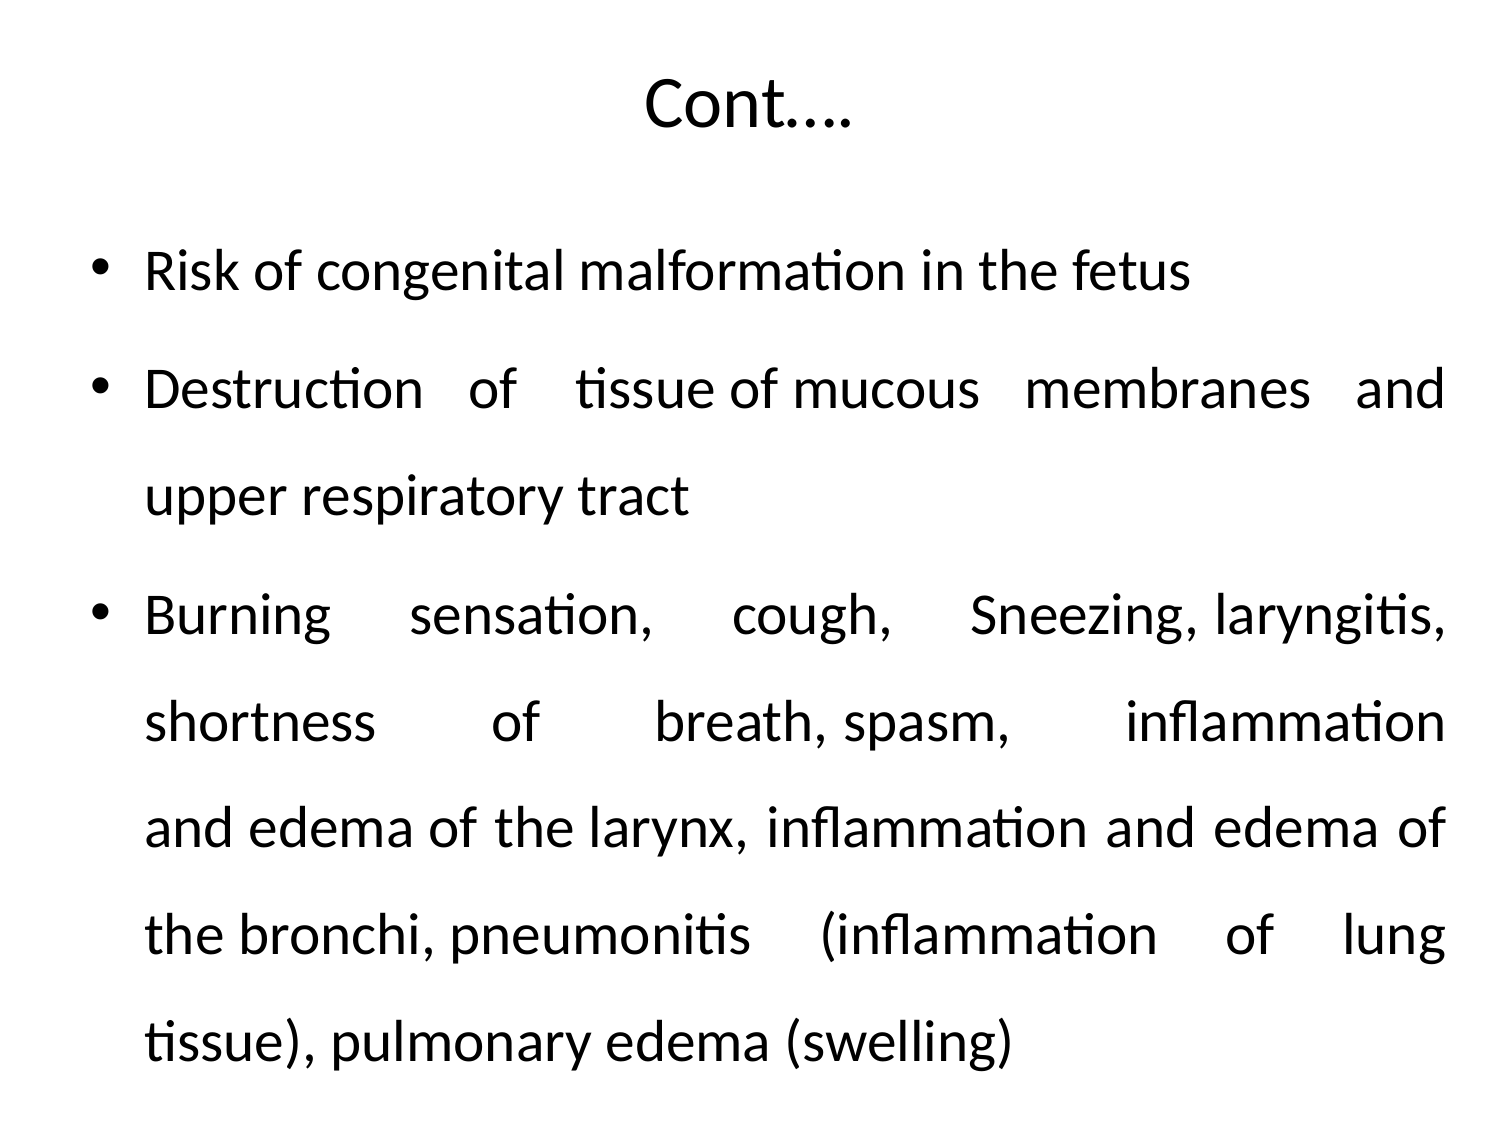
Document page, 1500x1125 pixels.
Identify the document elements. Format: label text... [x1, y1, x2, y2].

title Cont…. [75, 45, 1425, 150]
list Risk of congenital malformation in the fetus Destruction of tissue of mucous membranes and upper respiratory tract Burning sensation, cough, Sneezing, laryngitis, shortness of breath, spasm, inflammation and edema of the larynx, inflammation and edema of the bronchi, pneumonitis (inflammation of lung tissue), pulmonary edema (swelling) [75, 187, 1463, 1088]
